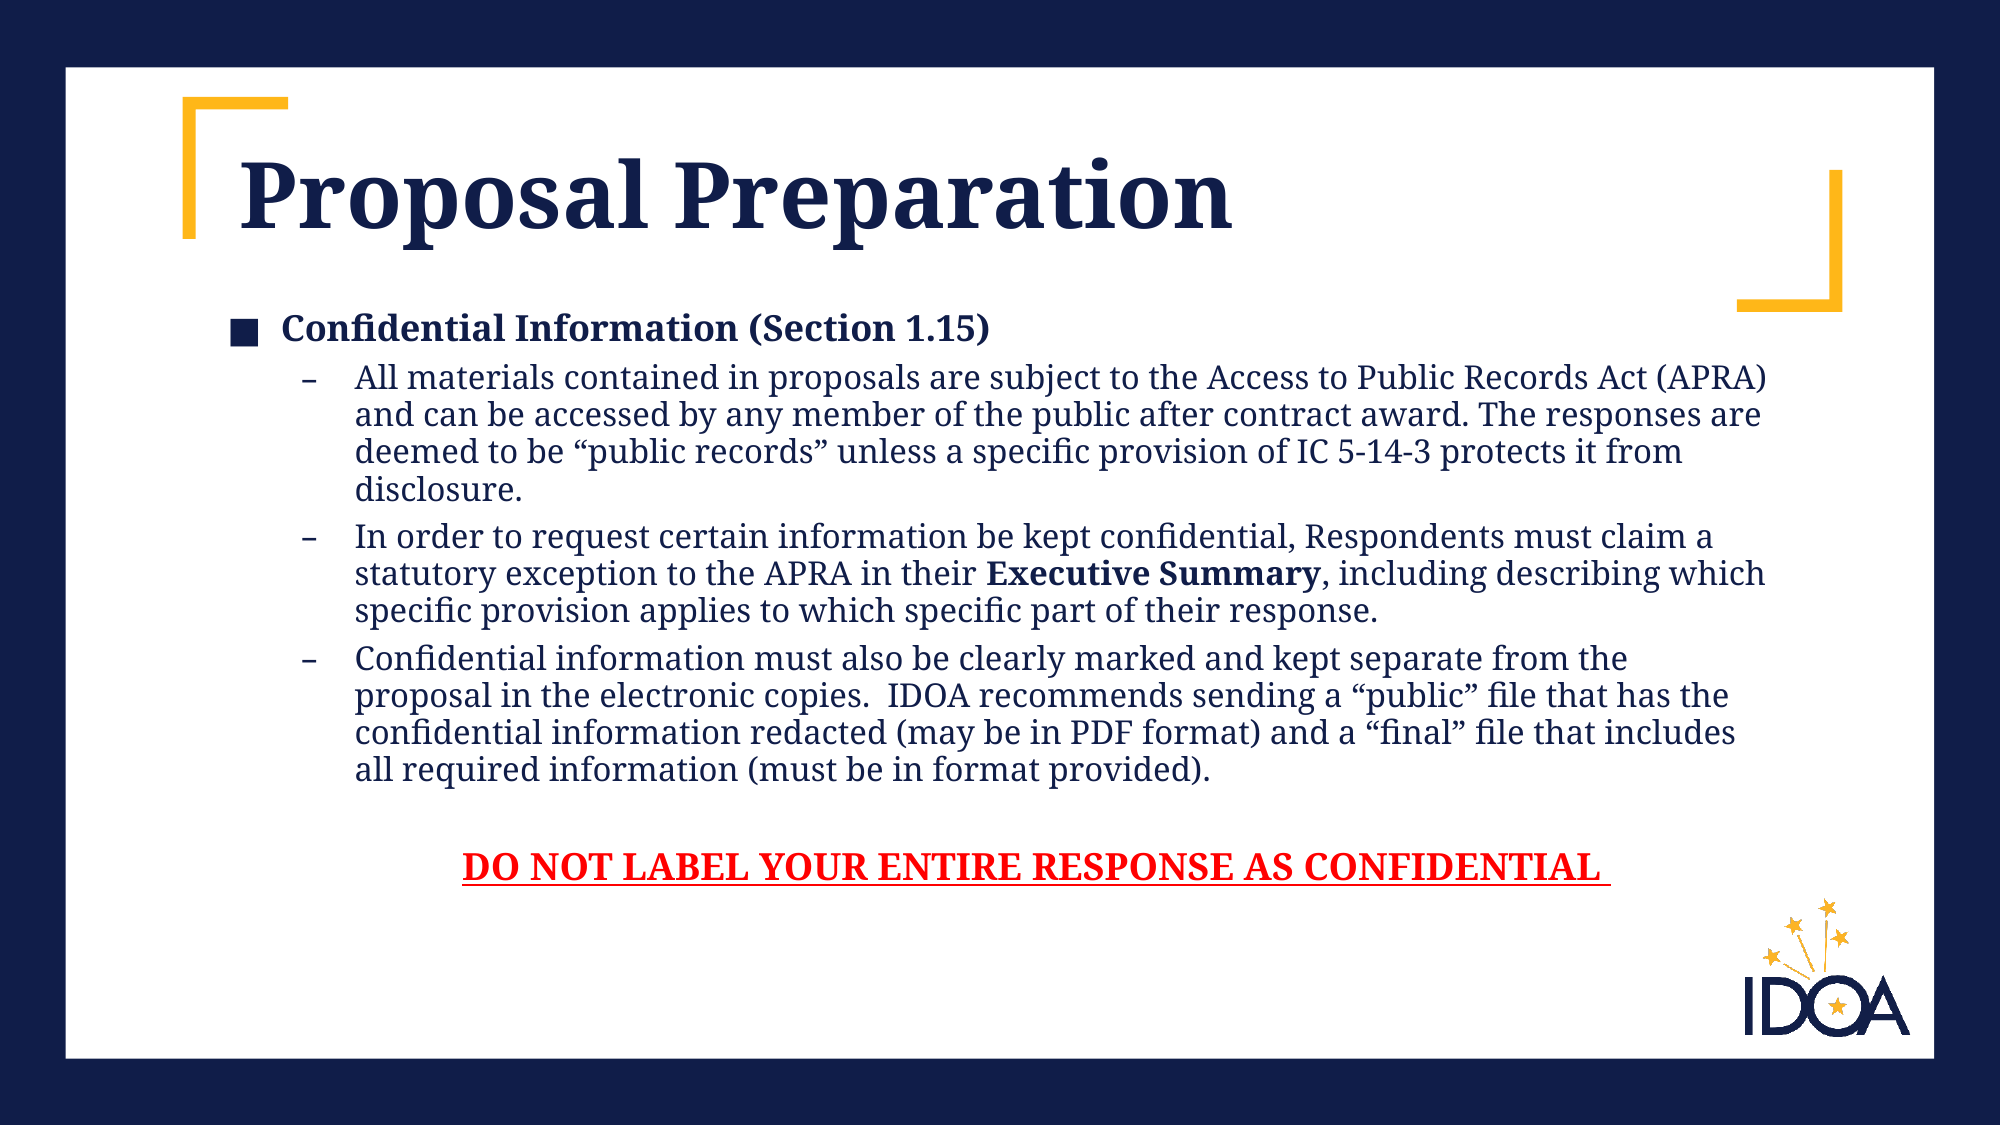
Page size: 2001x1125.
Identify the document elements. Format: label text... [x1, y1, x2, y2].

list Confidential Information (Section 1.15) All materials contained in proposals are subject to the Access to Public Records Act (APRA) and can be accessed by any member of the public after contract award. The responses are deemed to be “public records” unless a specific provision of IC 5-14-3 protects it from disclosure. In order to request certain information be kept confidential, Respondents must claim a statutory exception to the APRA in their Executive Summary, including describing which specific provision applies to which specific part of their response. Confidential information must also be clearly marked and kept separate from the proposal in the electronic copies. IDOA recommends sending a “public” file that has the confidential information redacted (may be in PDF format) and a “final” file that includes all required information (must be in format provided). DO NOT LABEL YOUR ENTIRE RESPONSE AS CONFIDENTIAL [212, 301, 1788, 909]
title Proposal Preparation [225, 142, 1800, 279]
picture [1702, 857, 1959, 1114]
